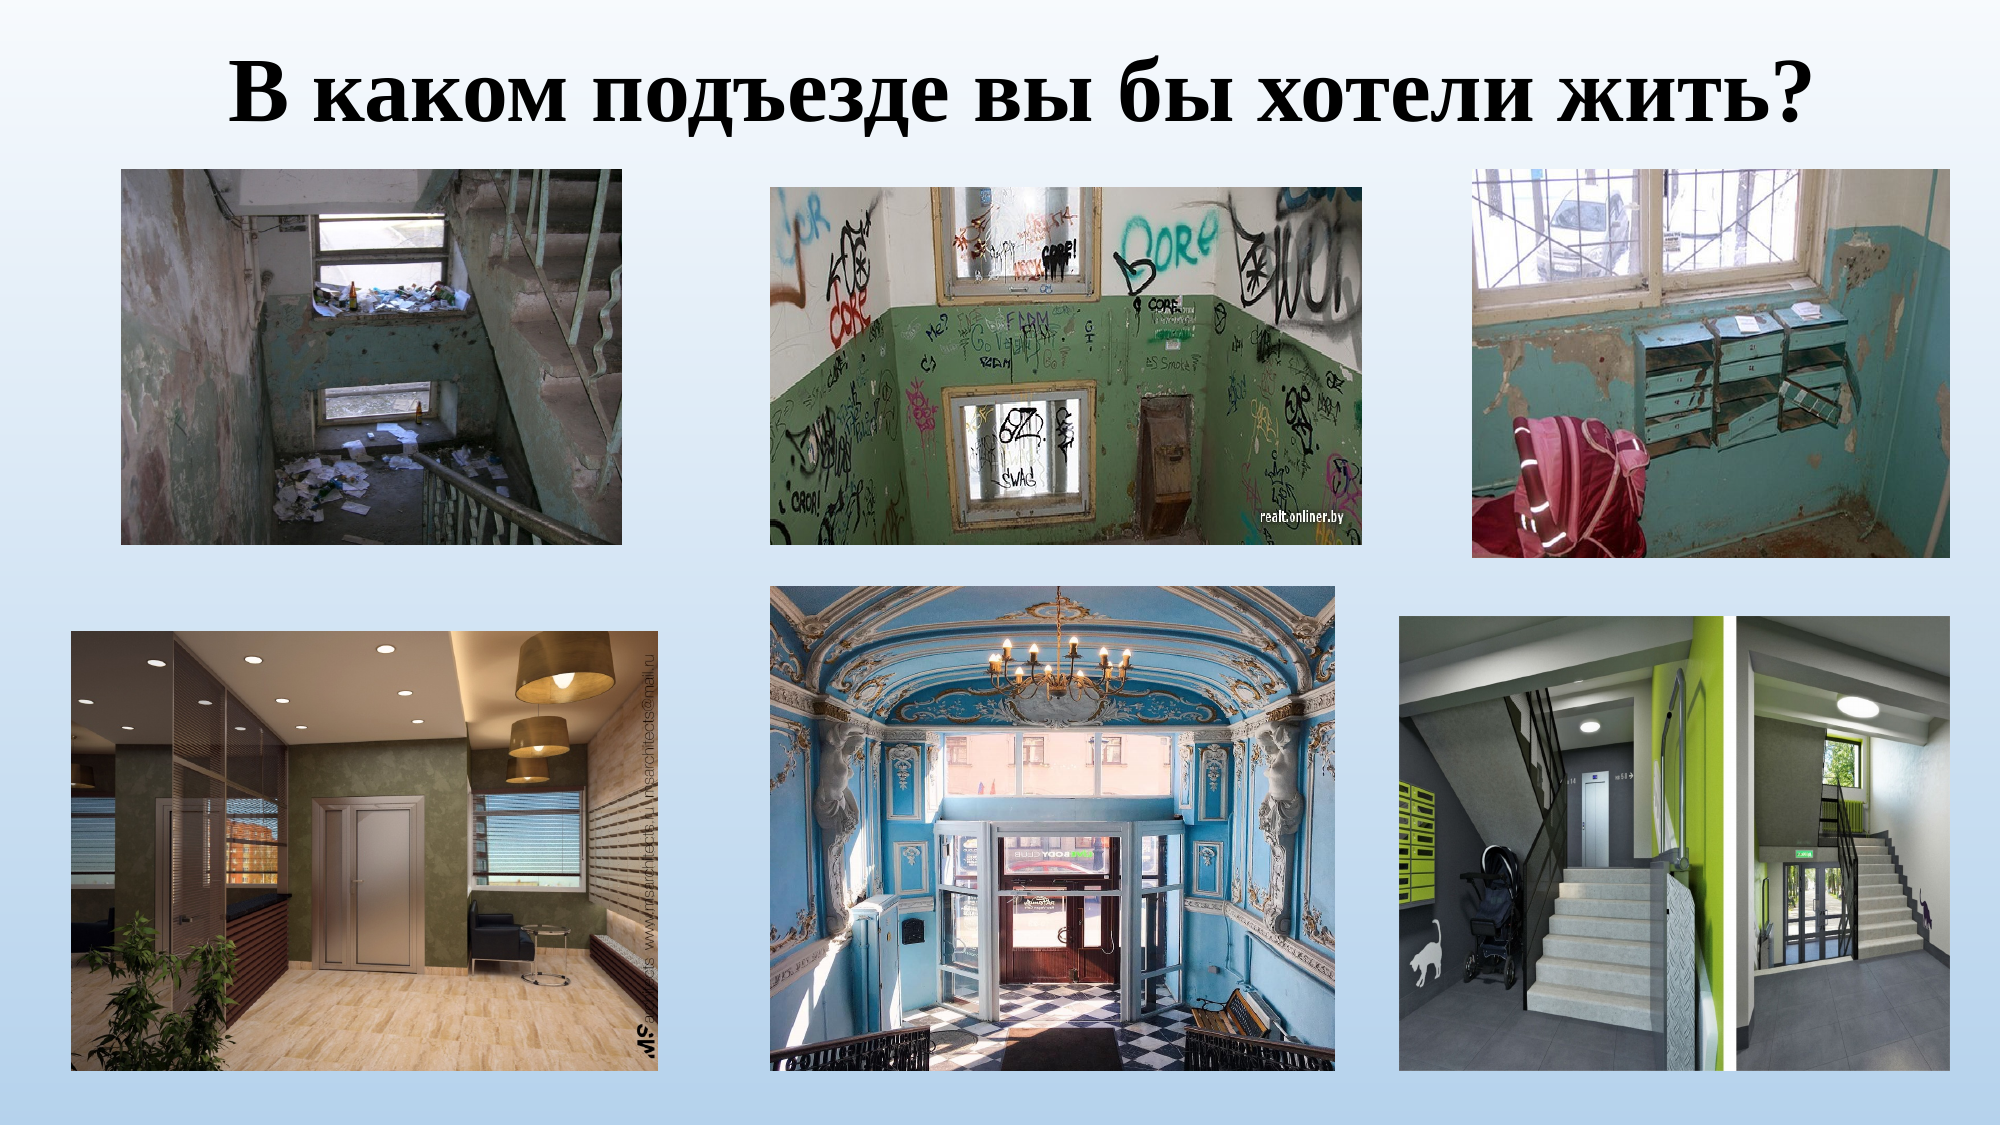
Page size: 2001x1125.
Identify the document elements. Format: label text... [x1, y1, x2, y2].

picture [1472, 169, 1950, 558]
picture [121, 169, 622, 545]
picture [71, 631, 658, 1071]
picture [1399, 616, 1950, 1071]
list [770, 187, 1362, 545]
picture [770, 586, 1335, 1072]
title В каком подъезде вы бы хотели жить? [184, 22, 1863, 161]
